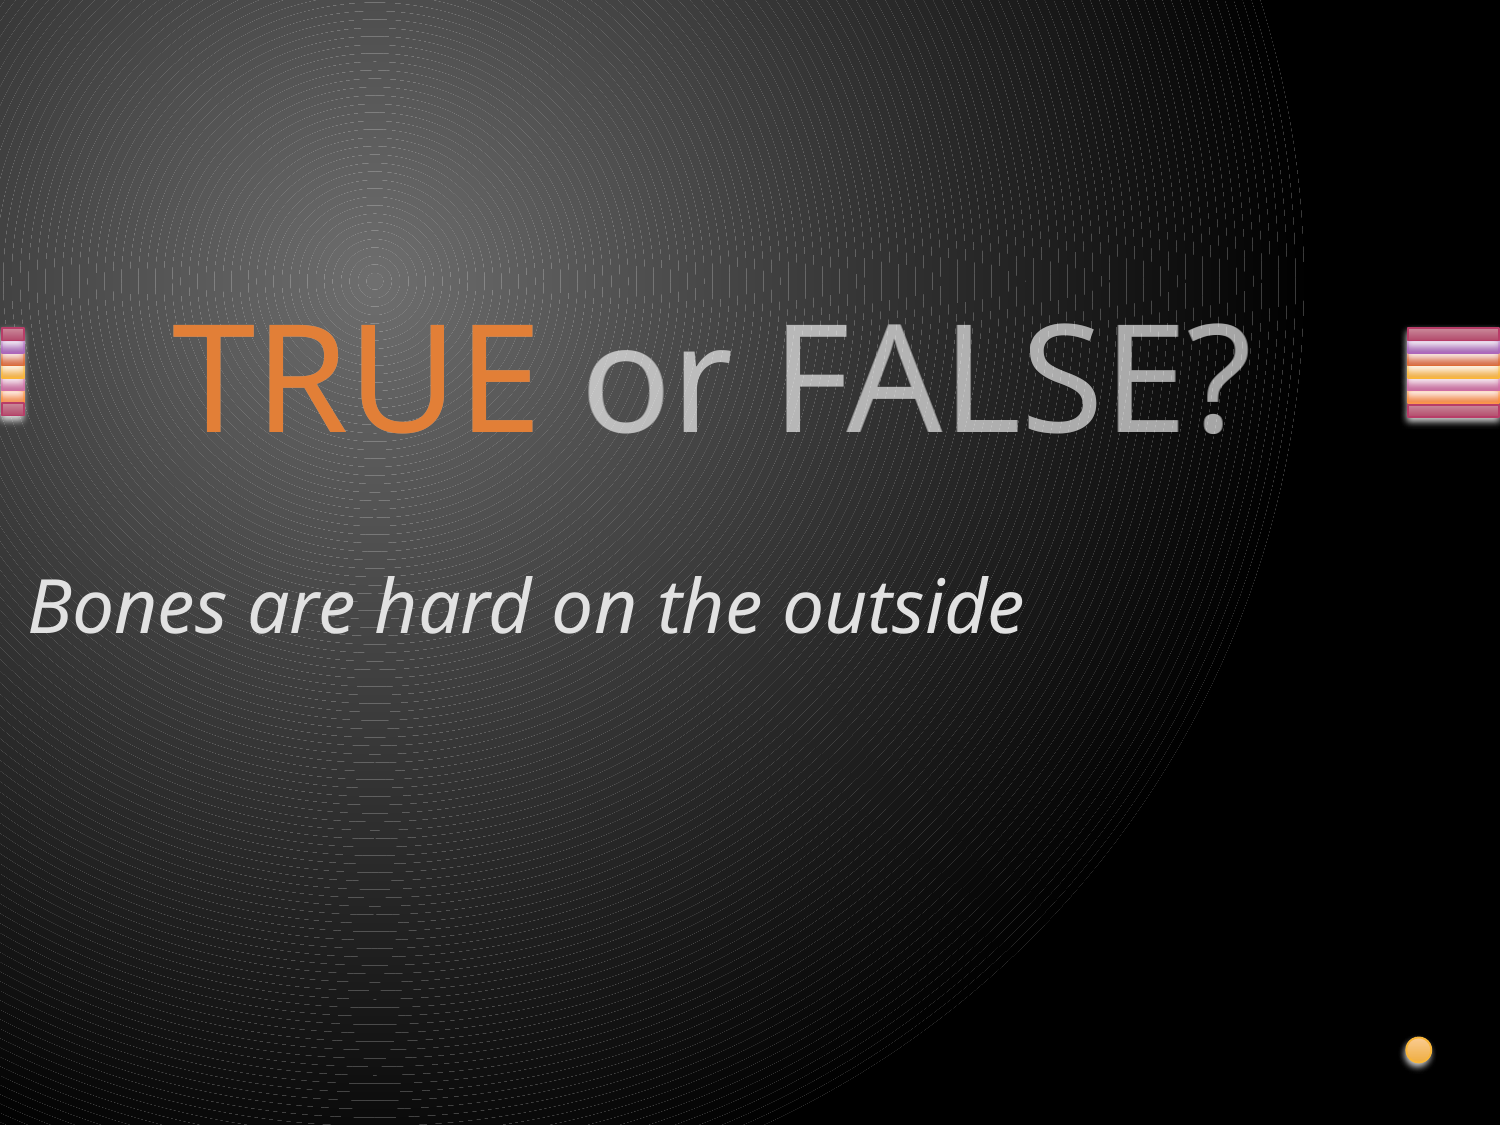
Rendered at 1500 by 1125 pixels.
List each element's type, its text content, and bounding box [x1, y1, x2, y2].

title Bones are hard on the outside [12, 500, 1363, 888]
